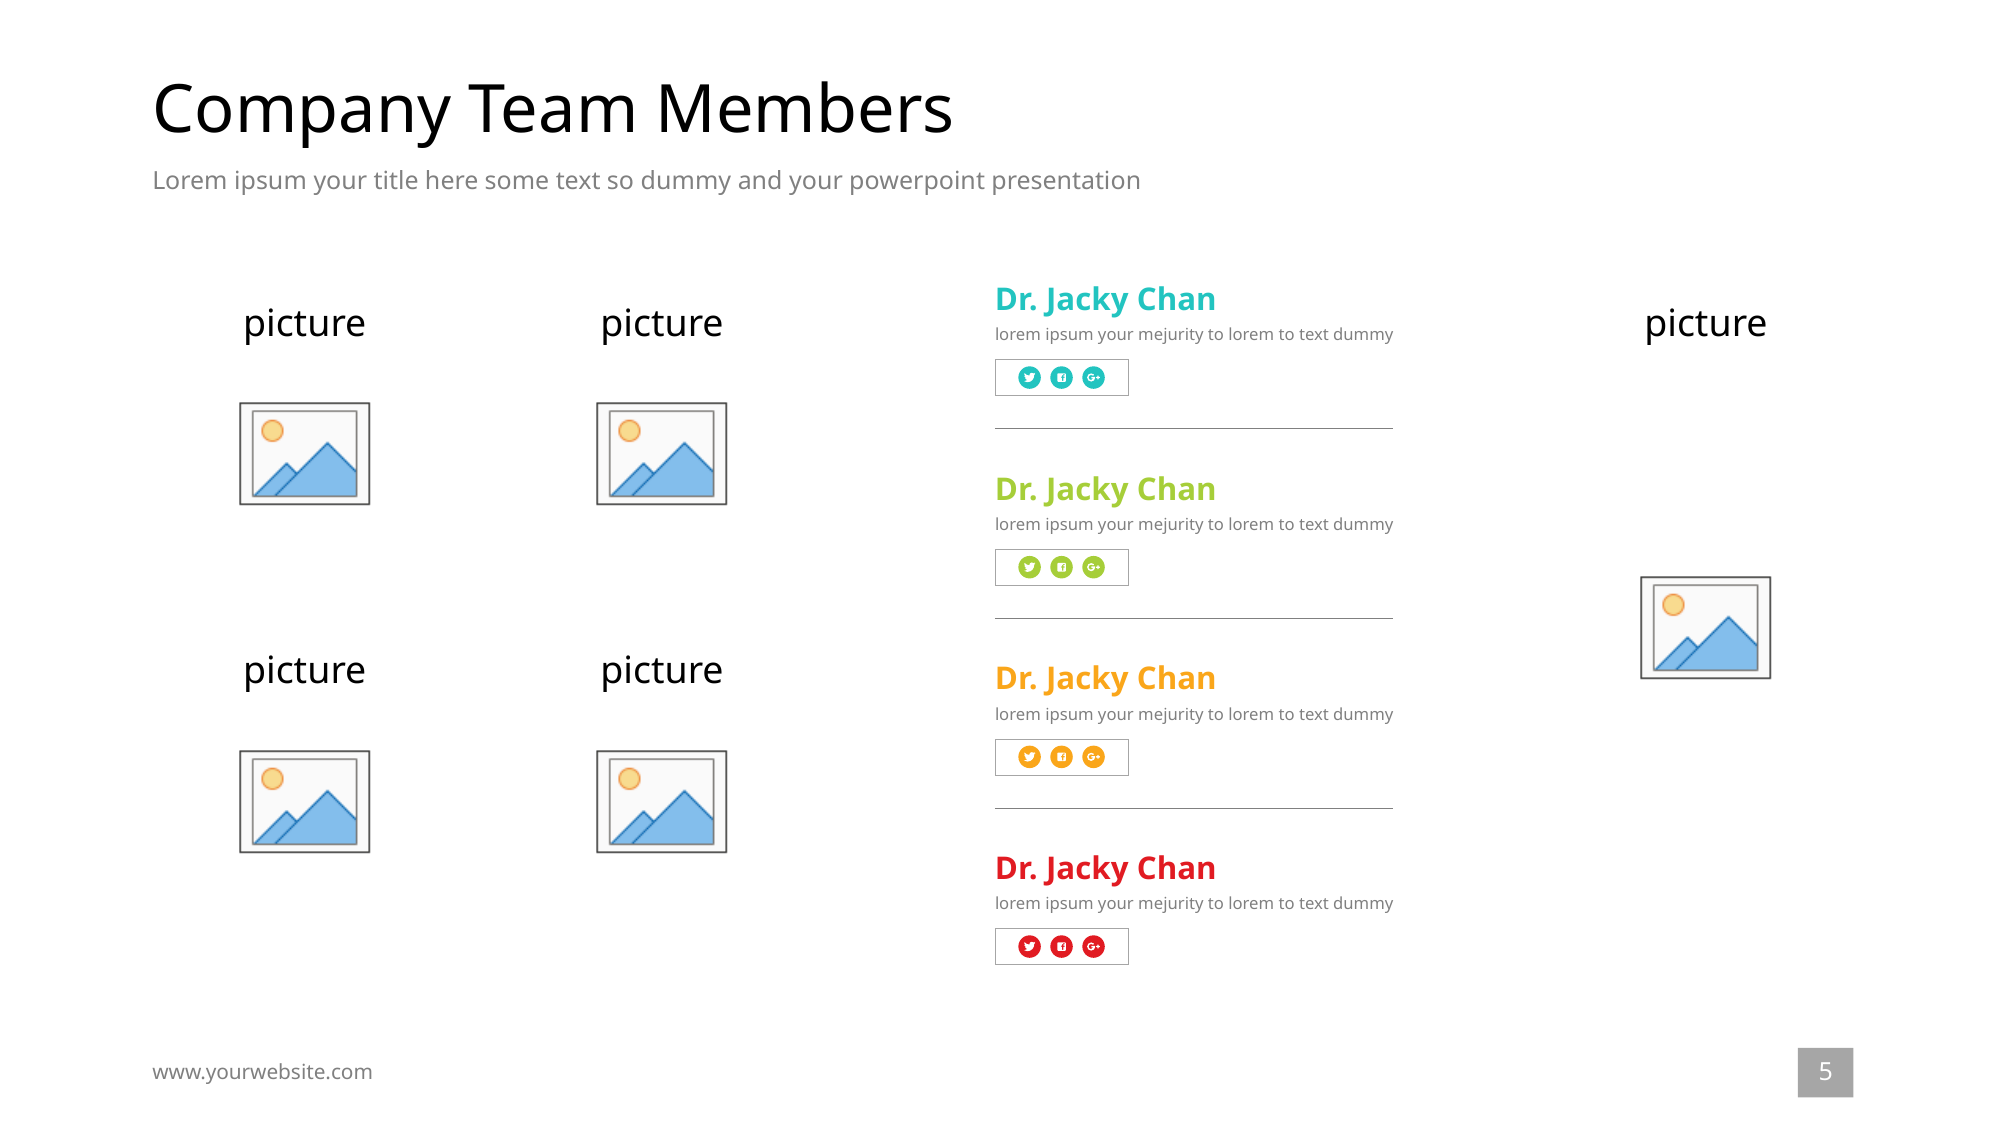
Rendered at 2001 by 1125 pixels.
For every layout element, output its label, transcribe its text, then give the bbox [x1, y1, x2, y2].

footer www.yourwebsite.com [137, 1042, 415, 1103]
picture [1549, 291, 1863, 965]
picture [137, 639, 473, 965]
picture [494, 639, 830, 965]
picture [137, 291, 473, 617]
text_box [980, 271, 1399, 965]
list Lorem ipsum your title here some text so dummy and your powerpoint presentation [137, 160, 1863, 207]
slide_number 5 [1788, 1042, 1863, 1103]
title Company Team Members [137, 55, 1863, 160]
picture [494, 291, 830, 617]
